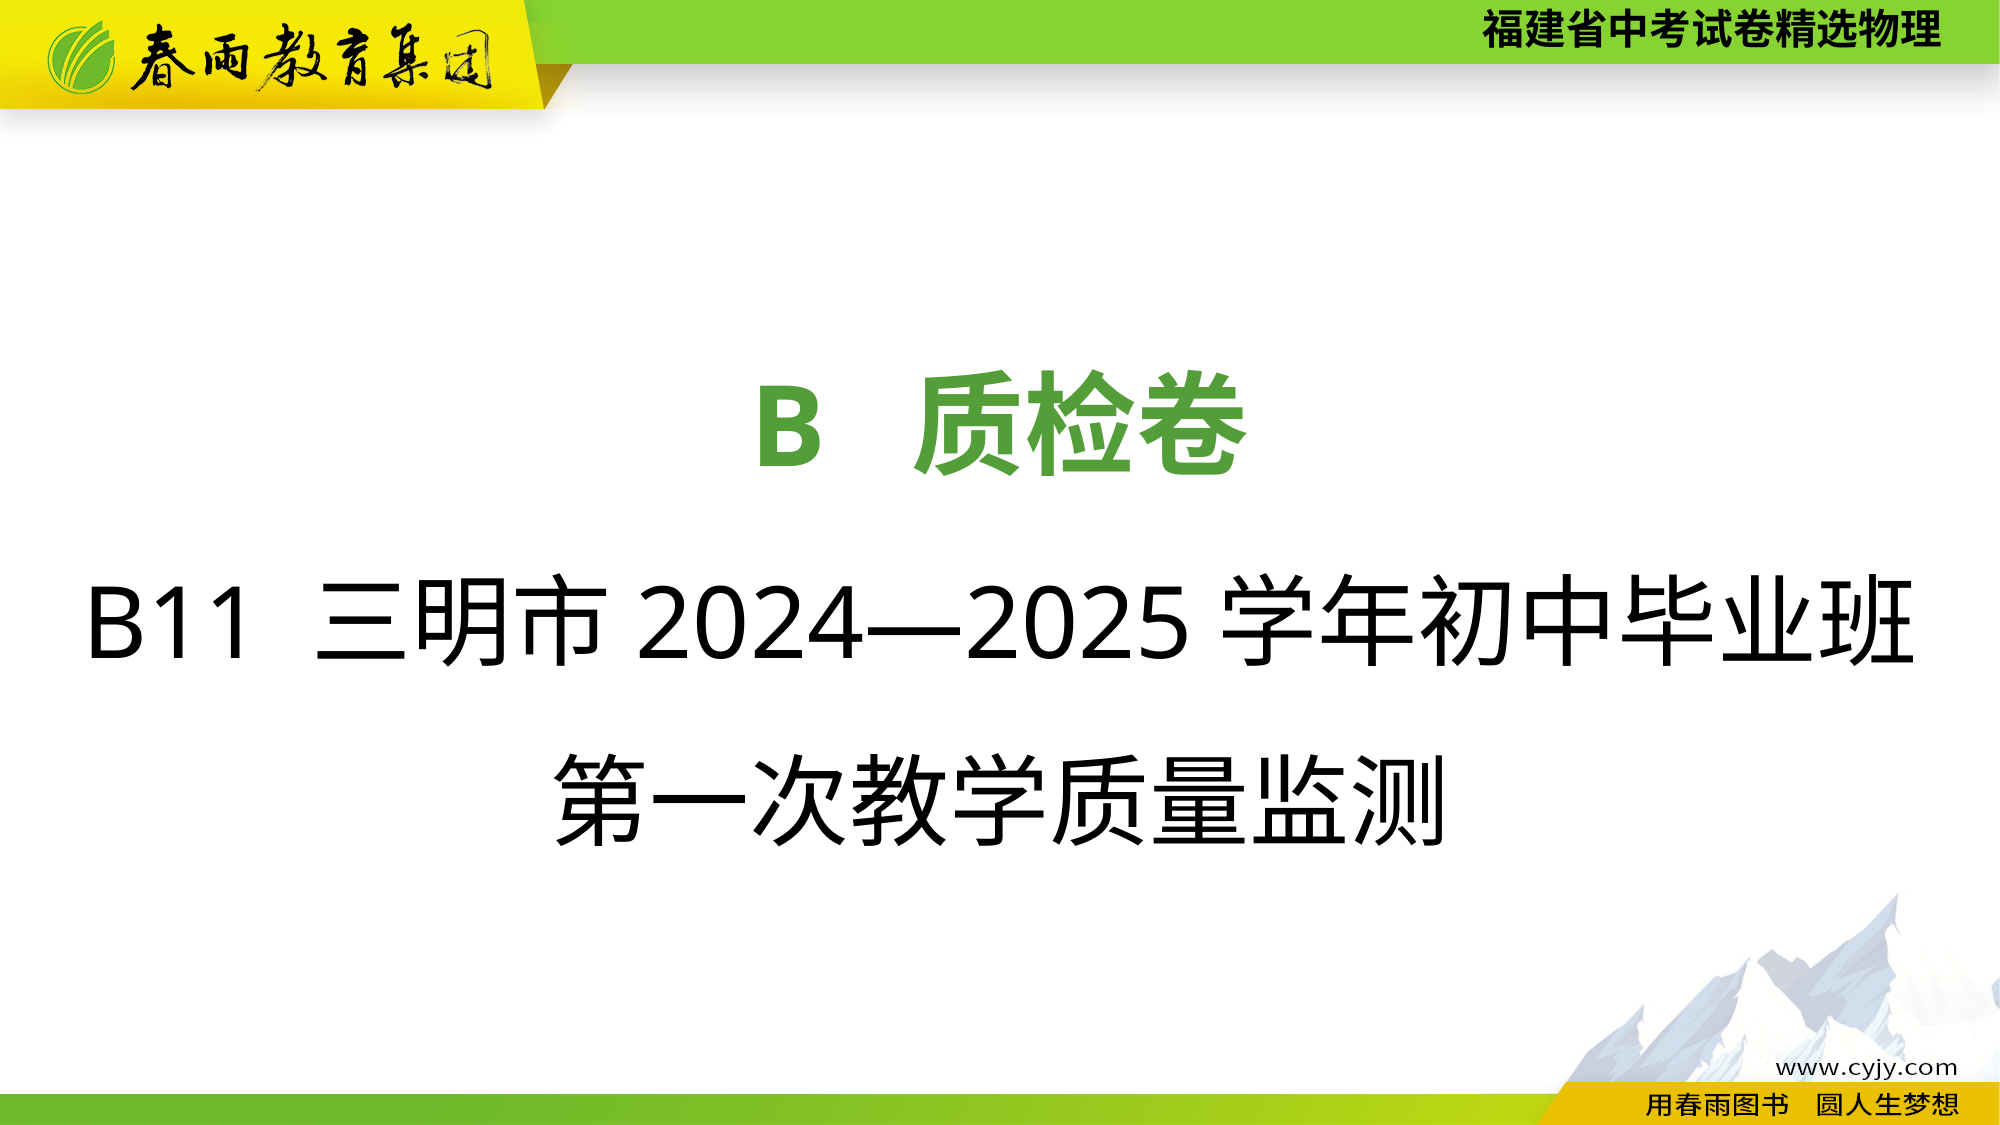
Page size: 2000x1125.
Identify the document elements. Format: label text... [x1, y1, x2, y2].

picture [0, 0, 2000, 1125]
text_box B11 三明市2024—2025学年初中毕业班第一次教学质量监测 [54, 491, 1946, 867]
text_box B 质检卷 [54, 278, 1946, 491]
